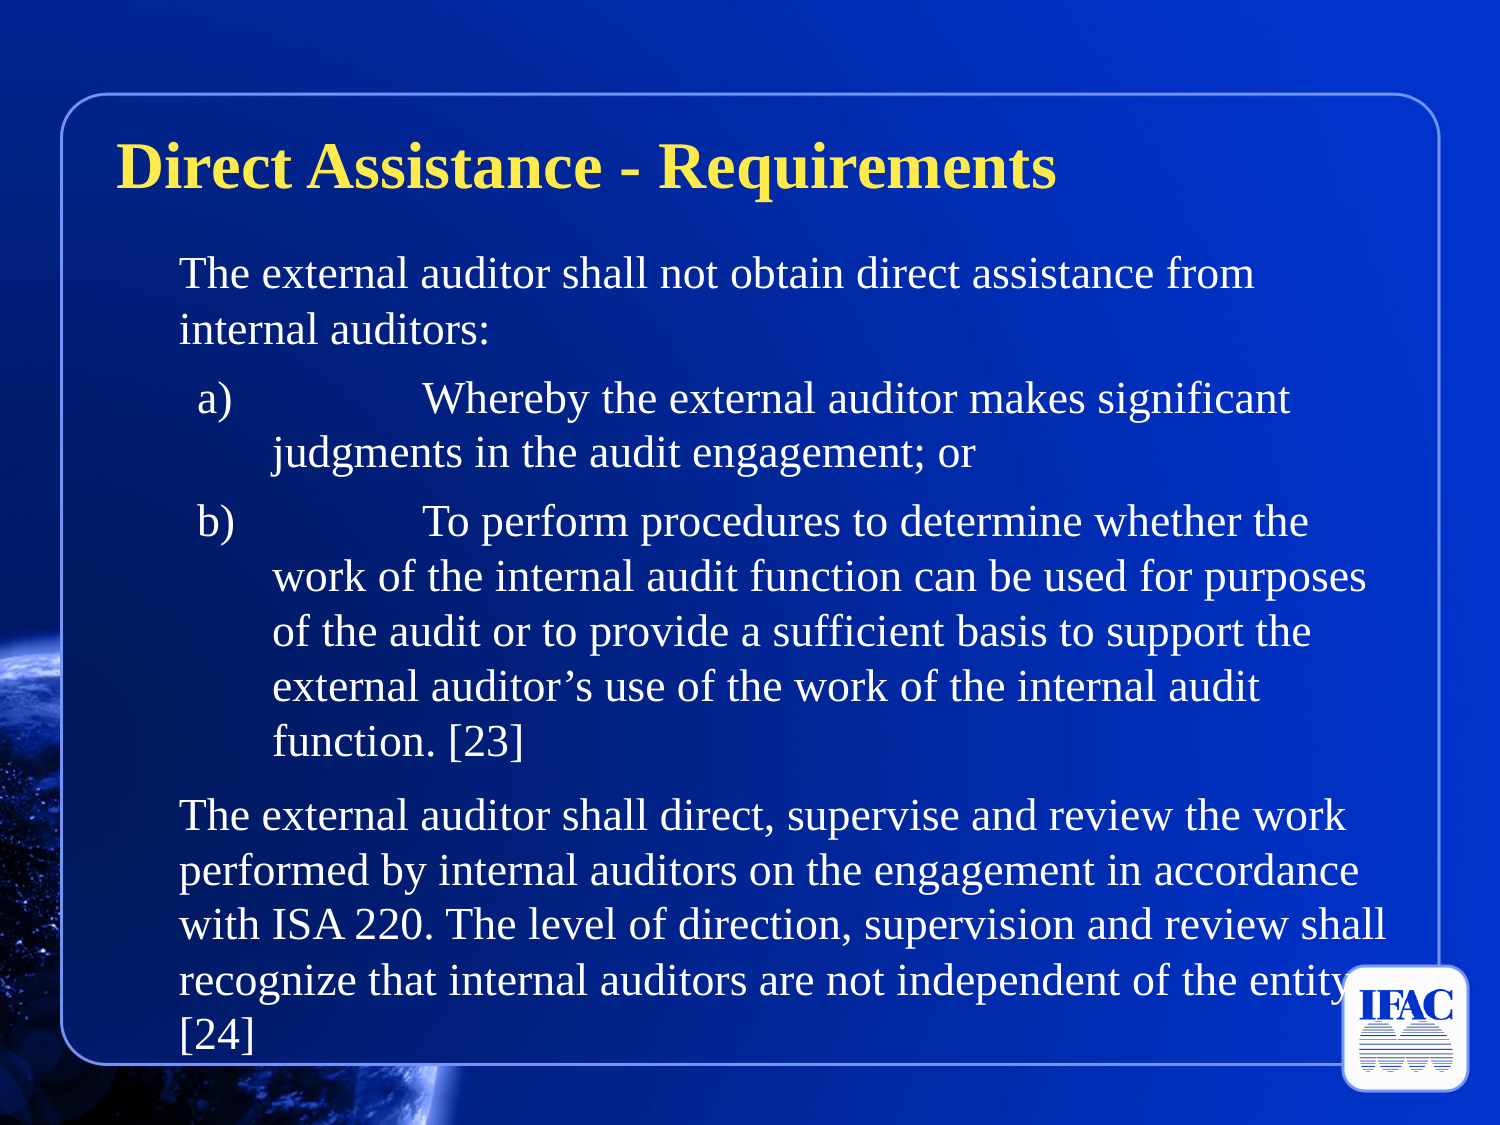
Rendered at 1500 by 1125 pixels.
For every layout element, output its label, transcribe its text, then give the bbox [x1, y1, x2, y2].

list Direct Assistance - Requirements [101, 113, 1404, 211]
picture [0, 0, 1500, 1125]
list The external auditor shall not obtain direct assistance from internal auditors: Whereby the external auditor makes significant judgments in the audit engagement; or To perform procedures to determine whether the work of the internal audit function can be used for purposes of the audit or to provide a sufficient basis to support the external auditor’s use of the work of the internal audit function. [23] The external auditor shall direct, supervise and review the work performed by internal auditors on the engagement in accordance with ISA 220. The level of direction, supervision and review shall recognize that internal auditors are not independent of the entity. [24] [107, 230, 1411, 1048]
